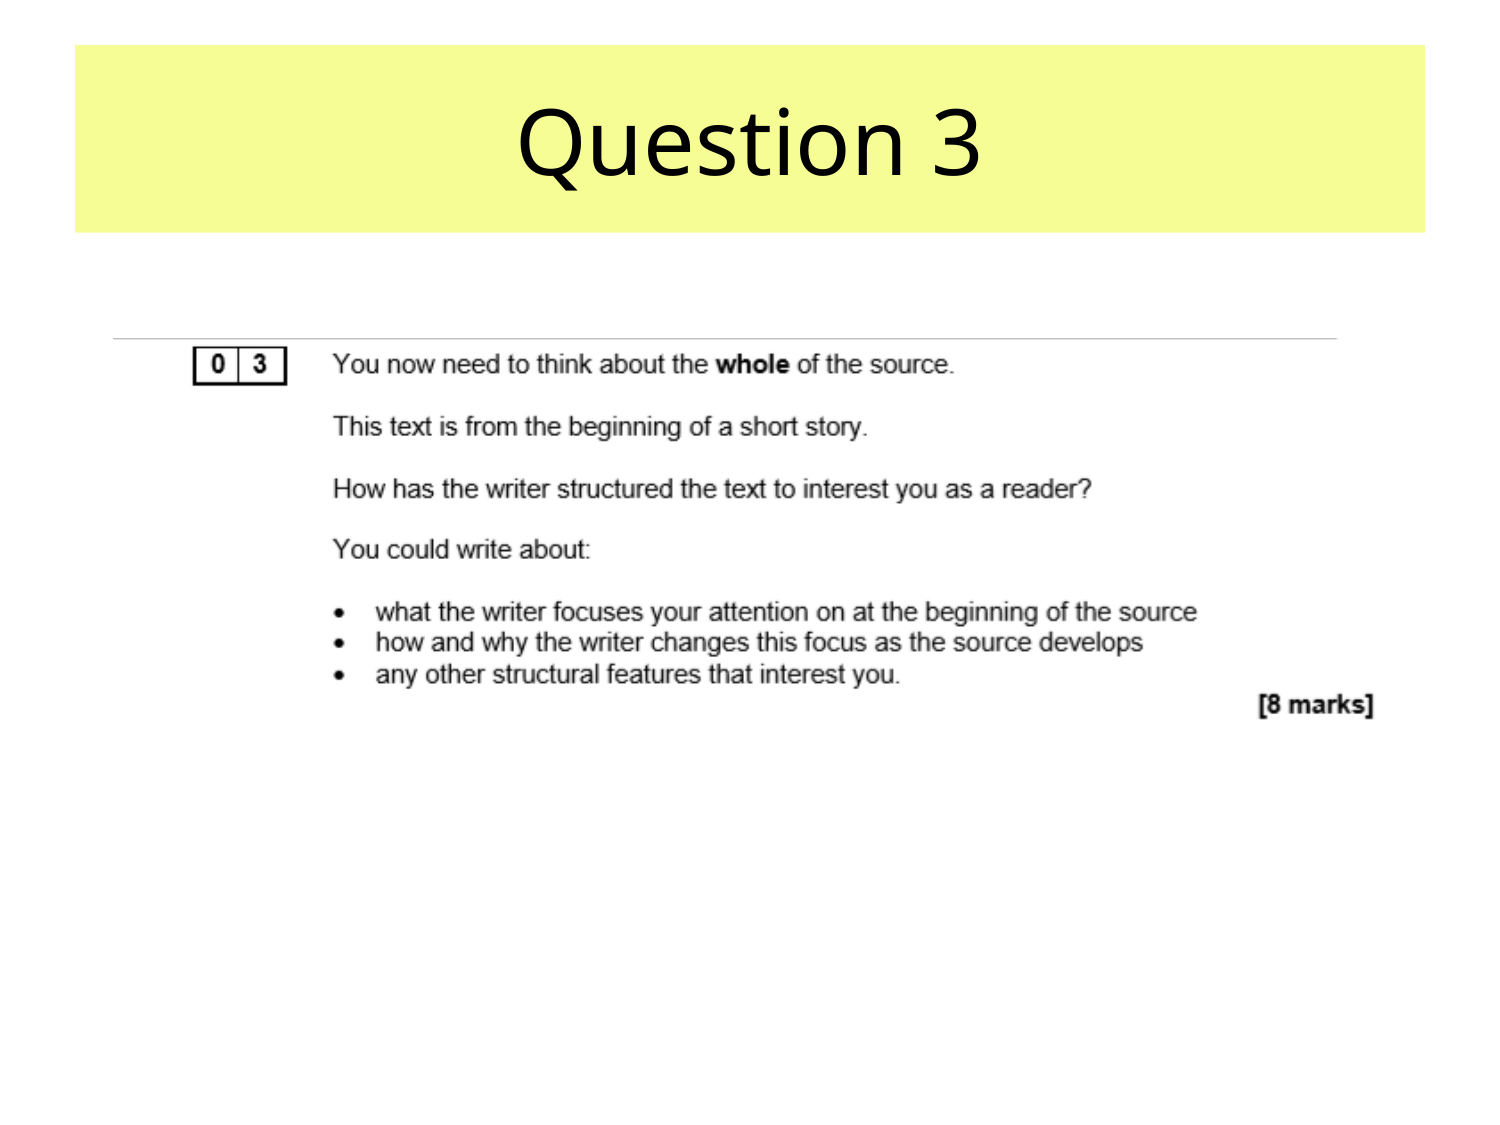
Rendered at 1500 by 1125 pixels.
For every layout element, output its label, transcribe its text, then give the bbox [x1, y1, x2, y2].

title Question 3 [75, 45, 1425, 233]
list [113, 337, 1423, 739]
